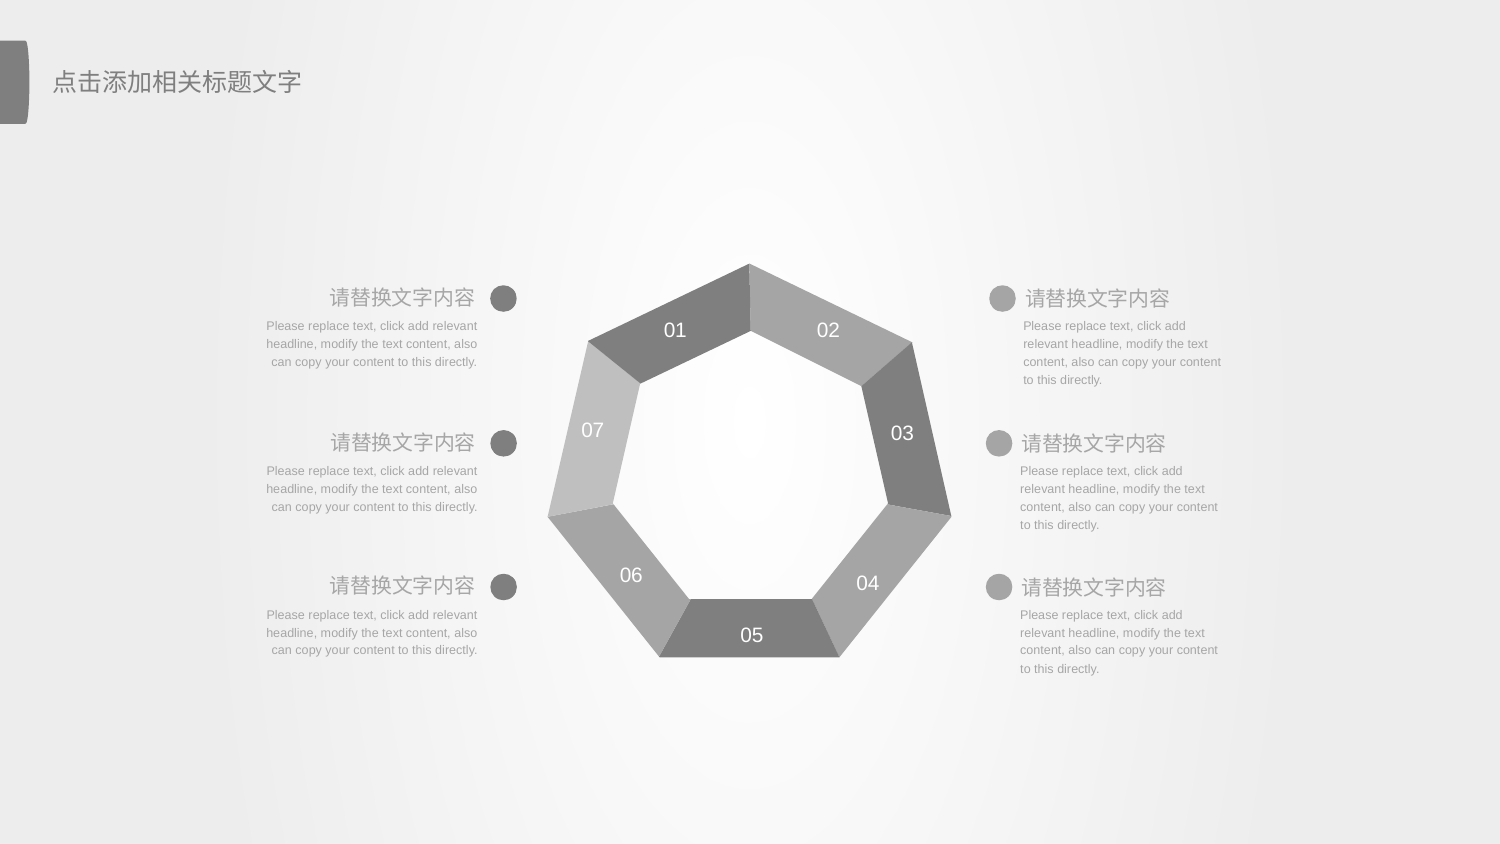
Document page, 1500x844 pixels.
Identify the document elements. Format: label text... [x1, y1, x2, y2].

text_box 请替换文字内容 [1019, 425, 1186, 457]
text_box 请替换文字内容 [315, 568, 478, 597]
text_box Please replace text, click add relevant headline, modify the text content, also can copy your content to this directly. [1023, 315, 1233, 380]
text_box Please replace text, click add relevant headline, modify the text content, also can copy your content to this directly. [1020, 603, 1229, 668]
text_box 请替换文字内容 [315, 280, 478, 309]
text_box [490, 430, 517, 457]
text_box 请替换文字内容 [315, 425, 479, 454]
picture [0, 0, 1500, 844]
text_box 请替换文字内容 [1022, 280, 1190, 312]
text_box [490, 285, 517, 312]
text_box [985, 430, 1013, 457]
text_box [490, 573, 517, 601]
text_box [989, 285, 1016, 312]
text_box Please replace text, click add relevant headline, modify the text content, also can copy your content to this directly. [1020, 460, 1229, 525]
text_box Please replace text, click add relevant headline, modify the text content, also can copy your content to this directly. [262, 315, 478, 380]
text_box Please replace text, click add relevant headline, modify the text content, also can copy your content to this directly. [262, 603, 478, 668]
text_box 请替换文字内容 [1019, 568, 1186, 601]
text_box [985, 573, 1013, 601]
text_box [547, 263, 952, 658]
text_box Please replace text, click add relevant headline, modify the text content, also can copy your content to this directly. [262, 460, 478, 525]
